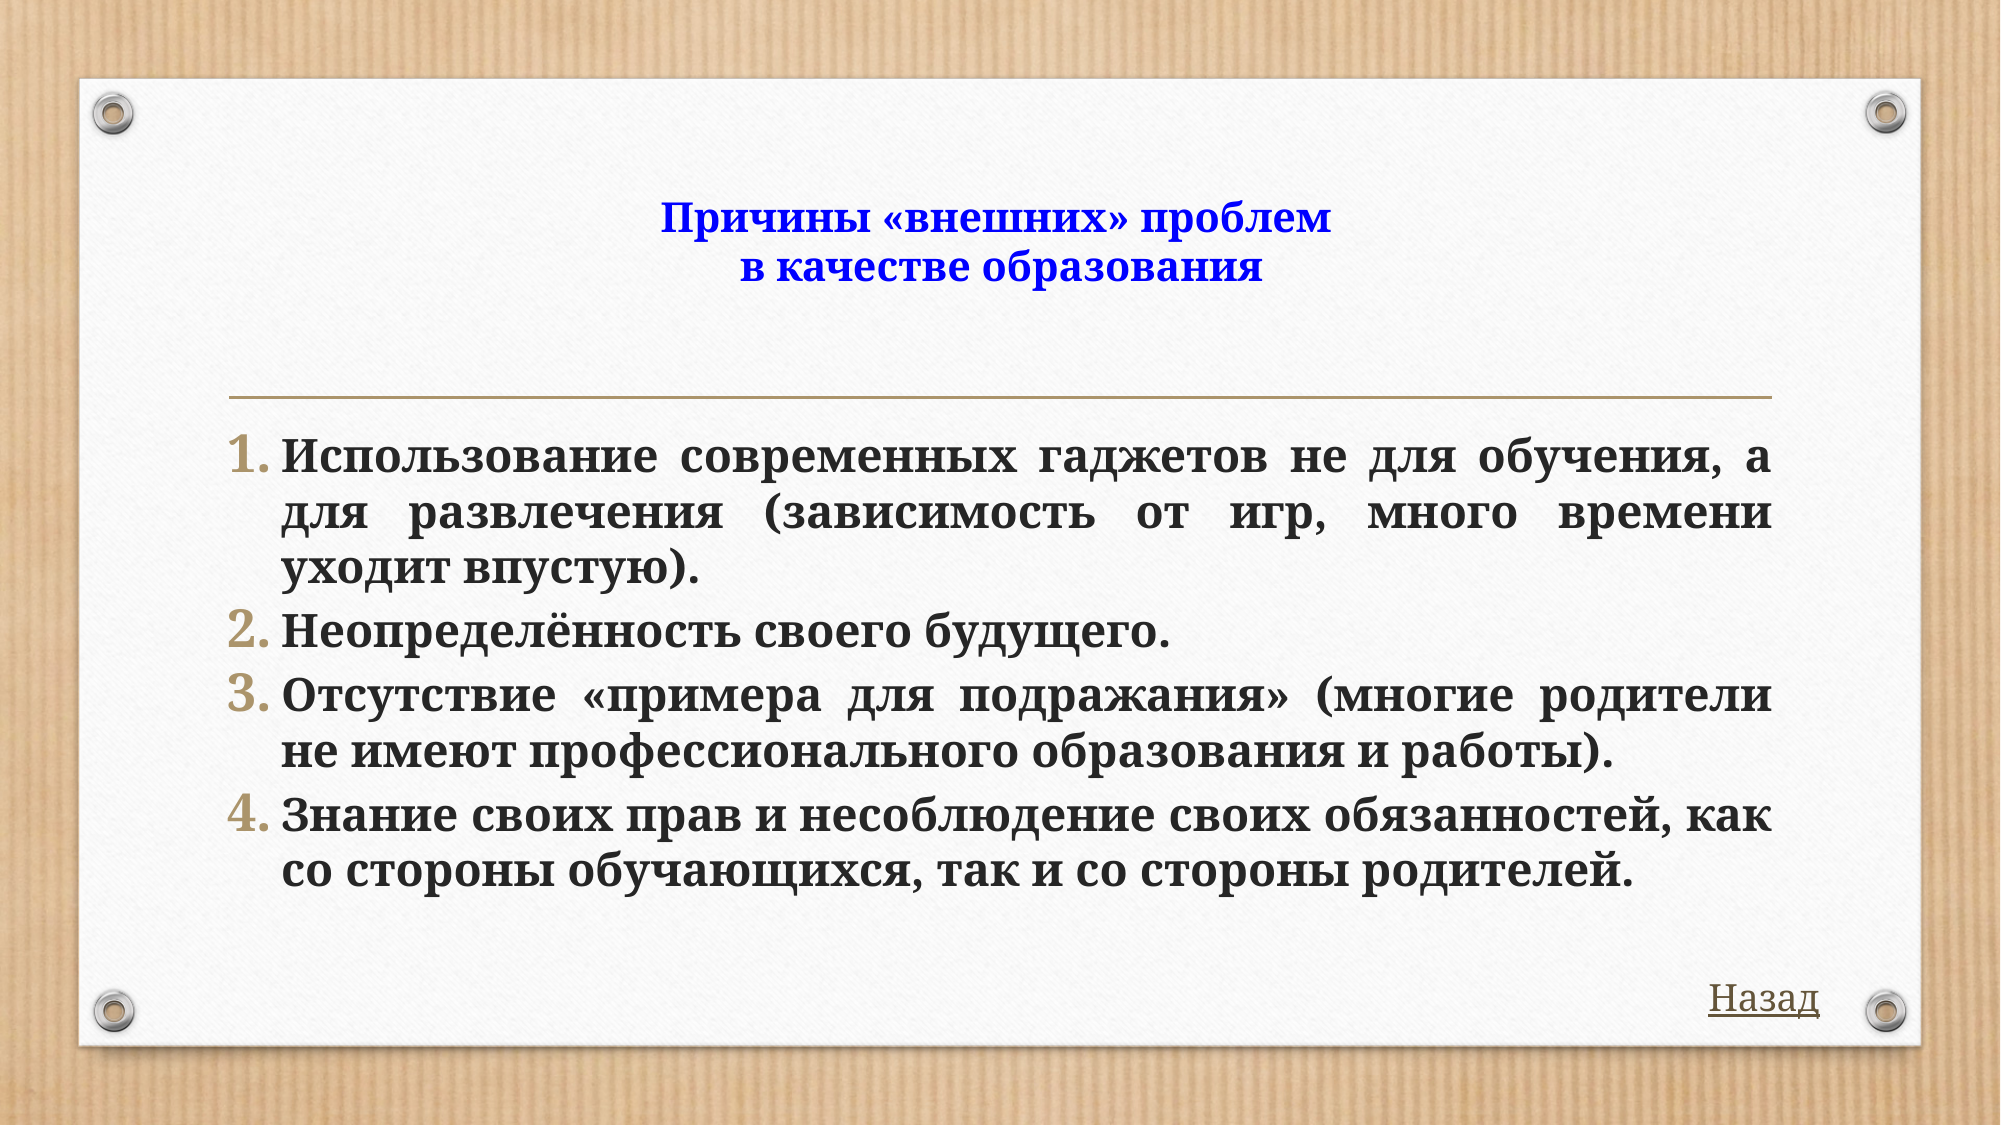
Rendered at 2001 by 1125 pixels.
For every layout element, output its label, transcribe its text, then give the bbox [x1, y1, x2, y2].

list Использование современных гаджетов не для обучения, а для развлечения (зависимость от игр, много времени уходит впустую). Неопределённость своего будущего. Отсутствие «примера для подражания» (многие родители не имеют профессионального образования и работы). Знание своих прав и несоблюдение своих обязанностей, как со стороны обучающихся, так и со стороны родителей. [212, 419, 1788, 964]
text_box Назад [1693, 966, 1835, 1033]
title Причины «внешних» проблем в качестве образования [213, 133, 1789, 348]
picture [0, 0, 2001, 1125]
